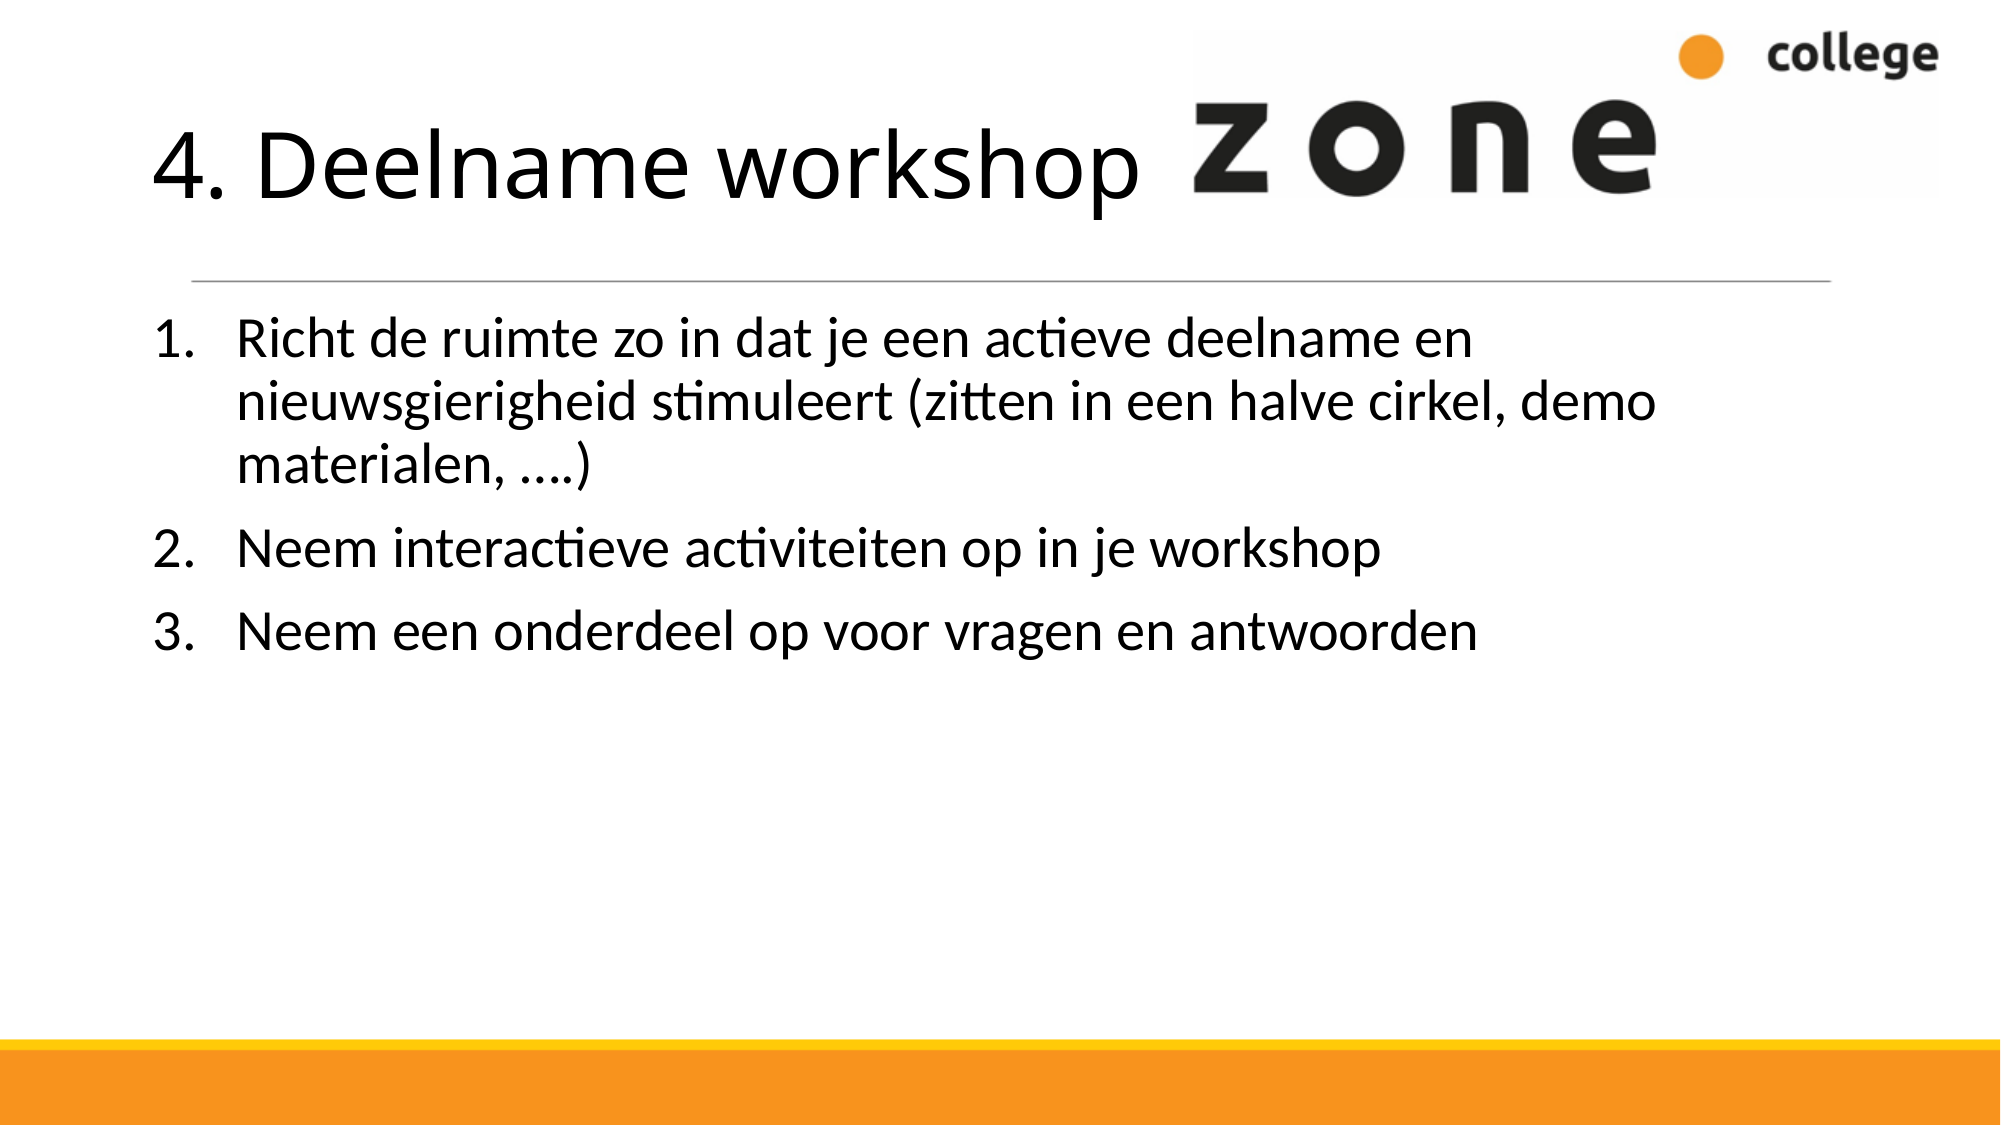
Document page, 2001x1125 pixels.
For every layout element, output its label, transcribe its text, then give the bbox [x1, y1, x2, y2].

title 4. Deelname workshop [137, 59, 1863, 278]
list Richt de ruimte zo in dat je een actieve deelname en nieuwsgierigheid stimuleert (zitten in een halve cirkel, demo materialen, ….) Neem interactieve activiteiten op in je workshop Neem een onderdeel op voor vragen en antwoorden [137, 299, 1863, 1014]
picture [0, 0, 2001, 1125]
